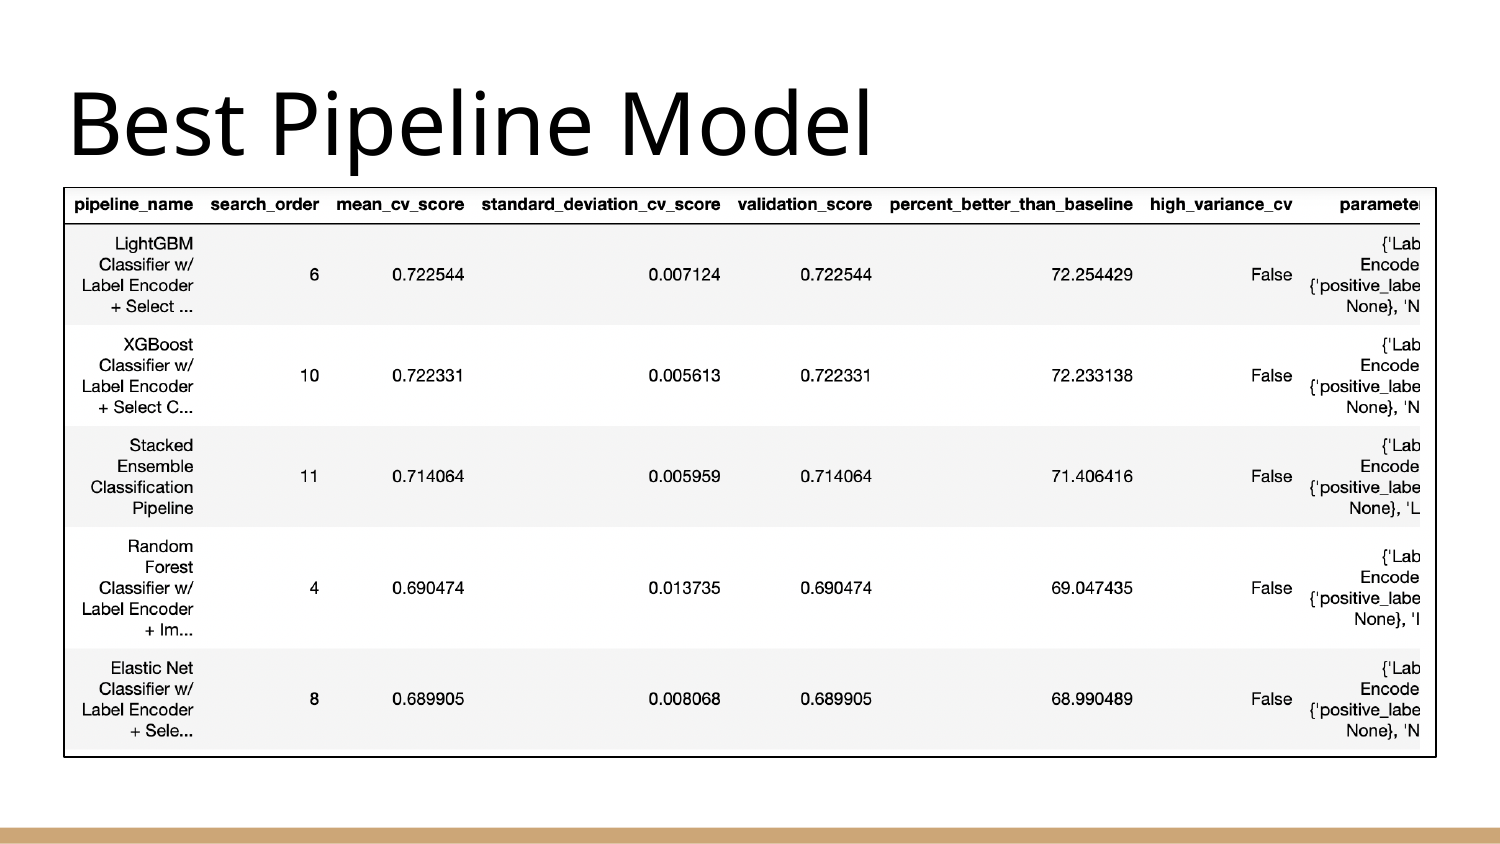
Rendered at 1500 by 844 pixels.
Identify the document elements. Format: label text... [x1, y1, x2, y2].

picture [64, 187, 1436, 757]
title Best Pipeline Model [51, 51, 1449, 189]
